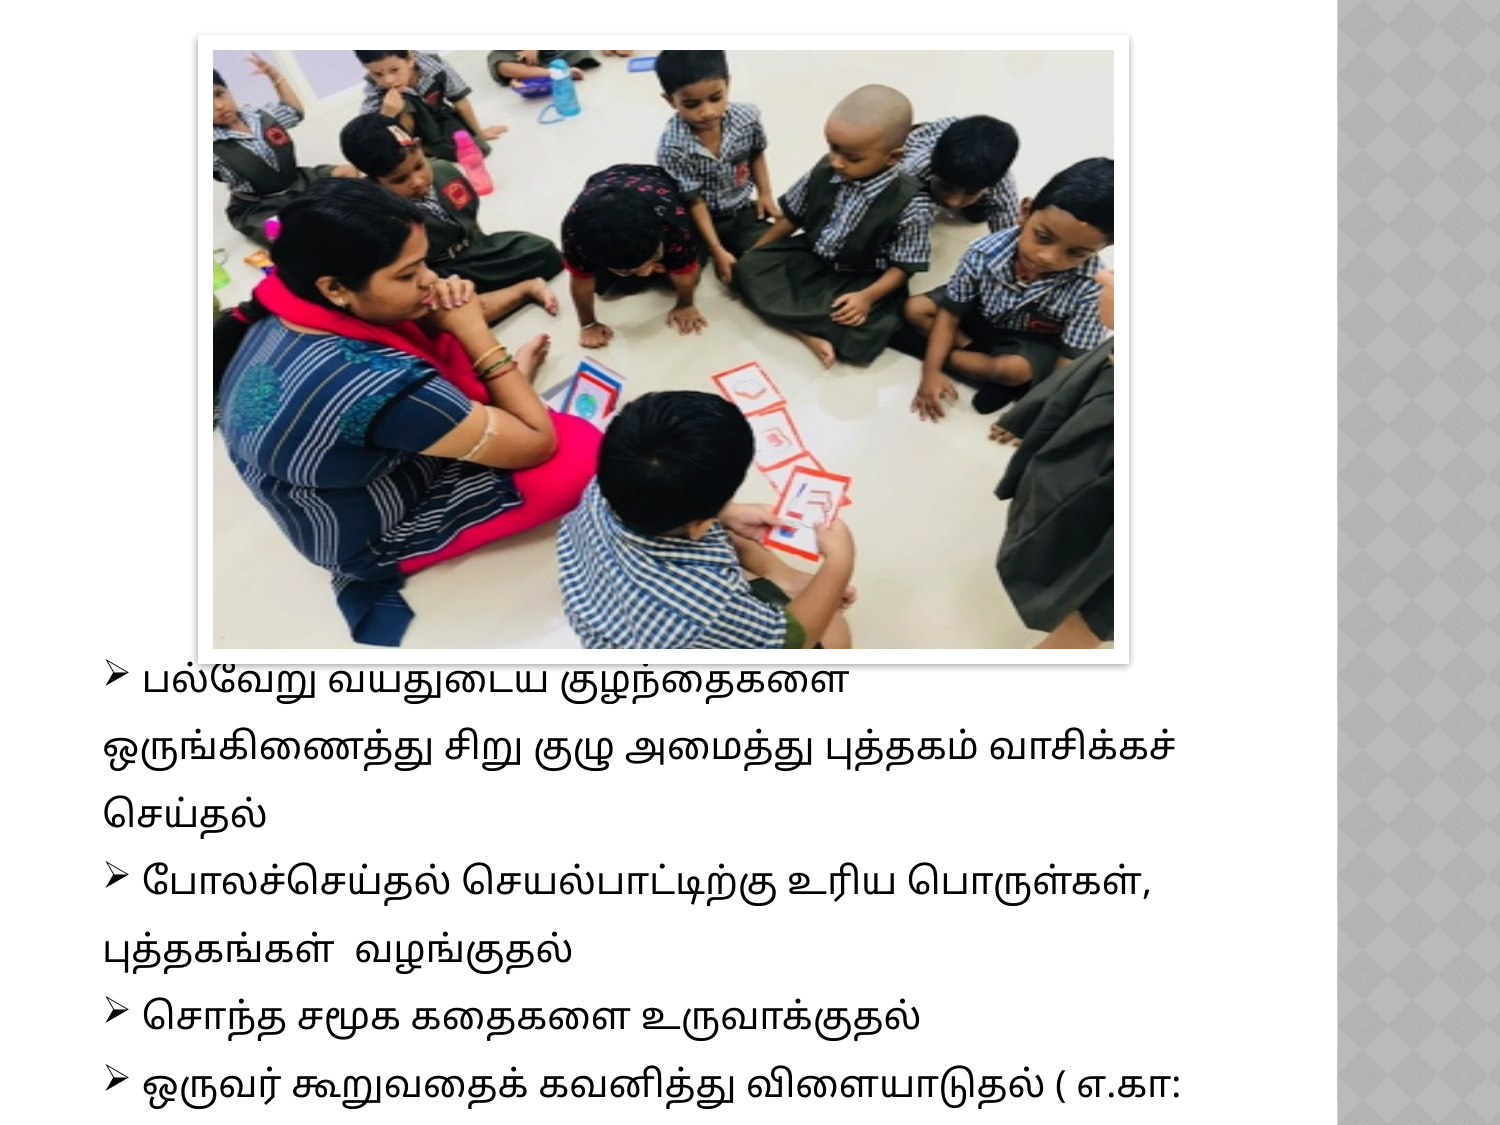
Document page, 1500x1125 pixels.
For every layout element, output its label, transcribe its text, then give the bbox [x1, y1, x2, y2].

text_box பல்வேறு வயதுடைய குழந்தைகளை ஒருங்கிணைத்து சிறு குழு அமைத்து புத்தகம் வாசிக்கச் செய்தல் போலச்செய்தல் செயல்பாட்டிற்கு உரிய பொருள்கள், புத்தகங்கள் வழங்குதல் சொந்த சமூக கதைகளை உருவாக்குதல் ஒருவர் கூறுவதைக் கவனித்து விளையாடுதல் ( எ.கா: சைமன் கூறுகிறான் ) [87, 624, 1200, 1125]
picture [212, 49, 1115, 650]
